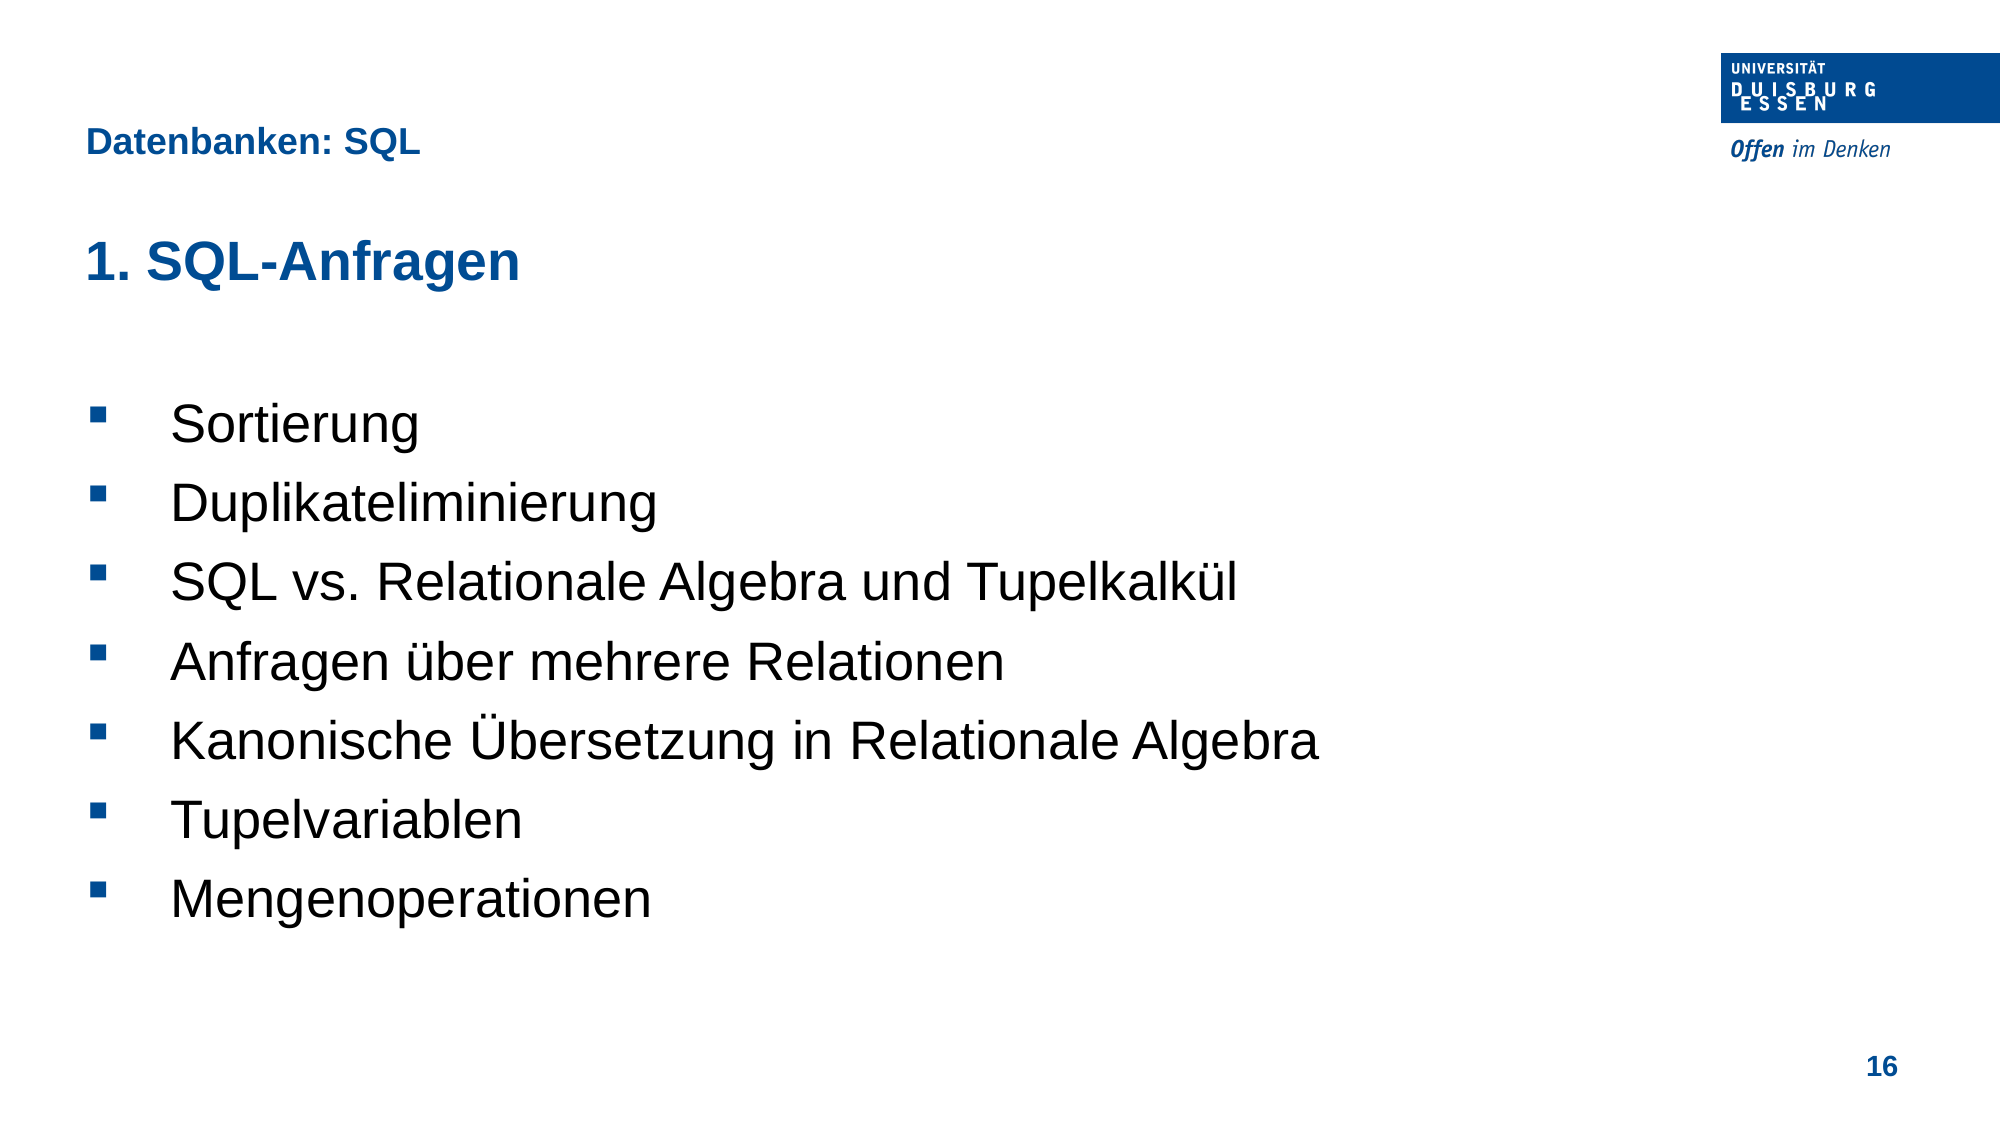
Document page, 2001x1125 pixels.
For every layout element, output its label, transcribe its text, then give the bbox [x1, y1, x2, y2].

list Sortierung Duplikateliminierung SQL vs. Relationale Algebra und Tupelkalkül Anfragen über mehrere Relationen Kanonische Übersetzung in Relationale Algebra Tupelvariablen Mengenoperationen [85, 387, 1915, 1040]
list Datenbanken: SQL [85, 121, 1696, 163]
slide_number 16 [1677, 1039, 1914, 1081]
list 1. SQL-Anfragen [85, 225, 1696, 301]
picture [1721, 53, 2000, 162]
